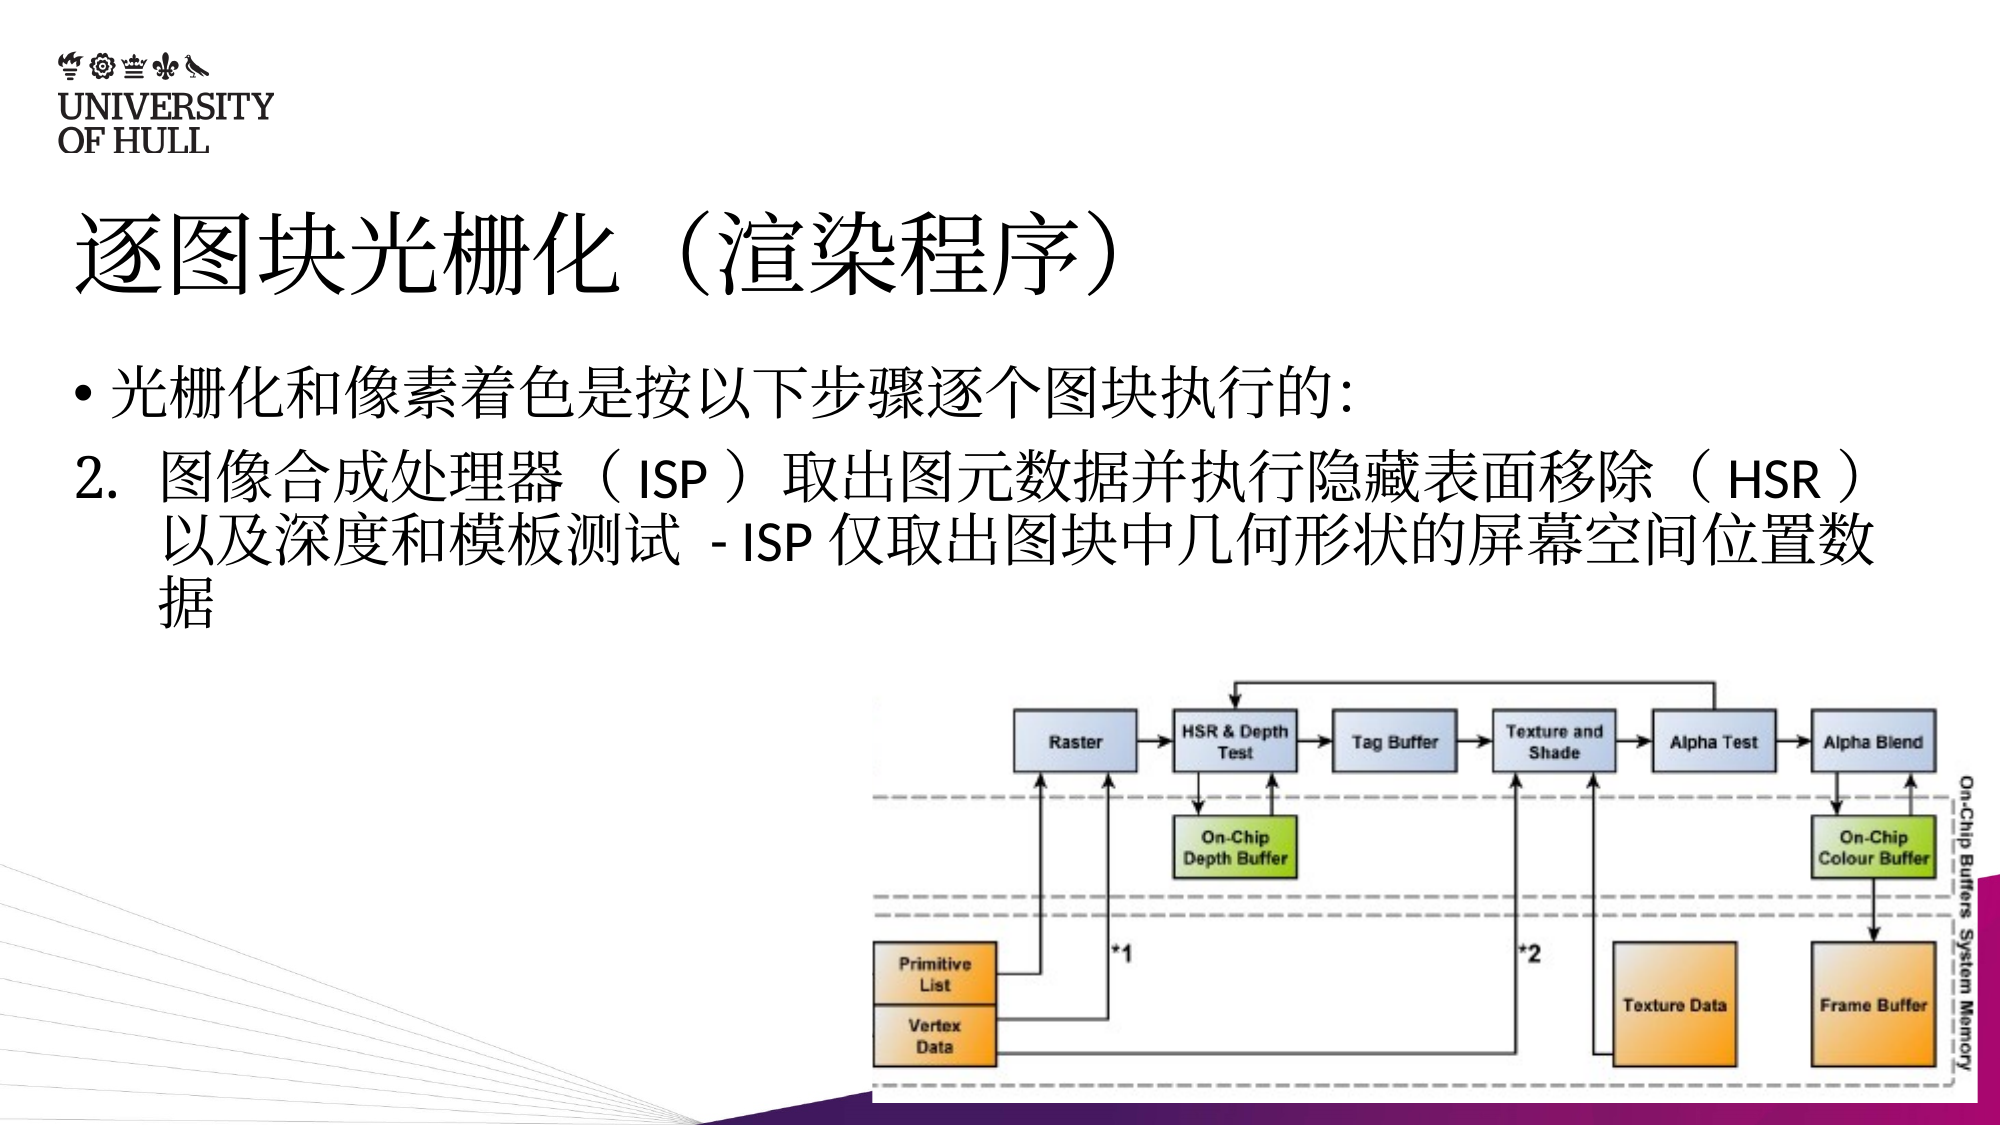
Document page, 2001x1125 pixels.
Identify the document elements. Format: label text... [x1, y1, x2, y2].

title 逐图块光栅化（渲染程序） [57, 178, 1931, 340]
picture [0, 0, 2000, 1125]
list 光栅化和像素着色是按以下步骤逐个图块执行的： 图像合成处理器（ISP）取出图元数据并执行隐藏表面移除（HSR）以及深度和模板测试 - ISP仅取出图块中几何形状的屏幕空间位置数据 [57, 356, 1931, 1074]
